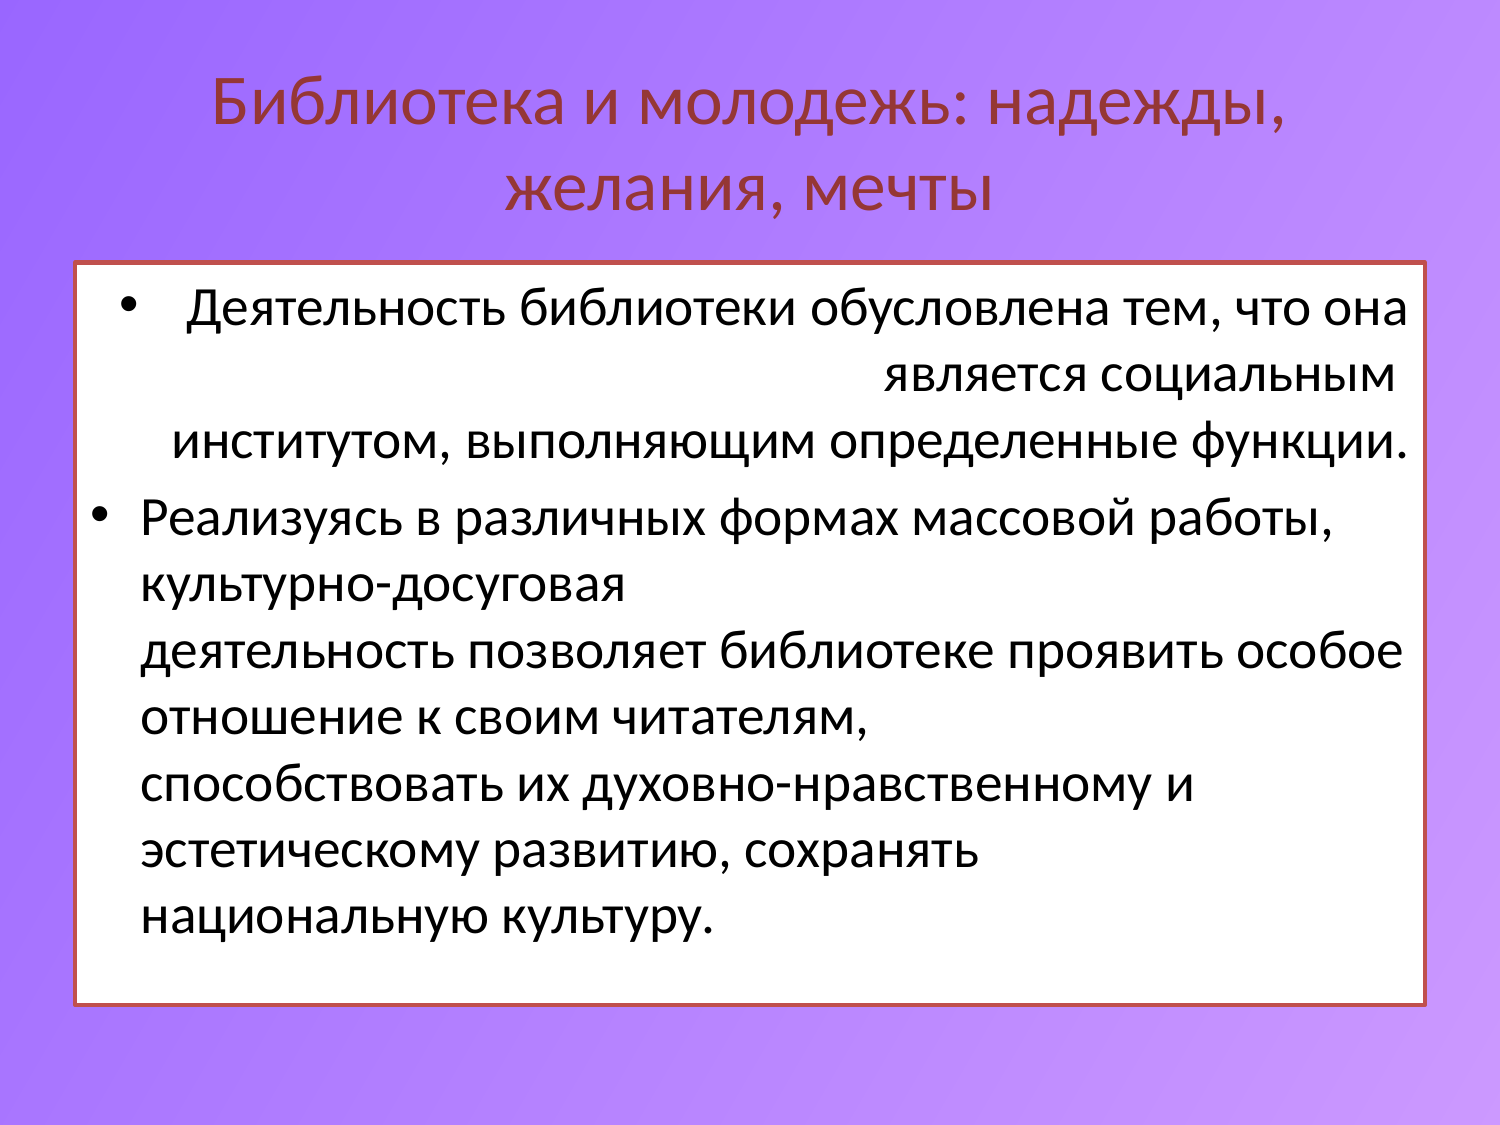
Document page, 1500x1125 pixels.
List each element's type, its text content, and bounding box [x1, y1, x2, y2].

title Библиотека и молодежь: надежды, желания, мечты [75, 45, 1425, 233]
list Деятельность библиотеки обусловлена тем, что она является социальным институтом, выполняющим определенные функции. Реализуясь в различных формах массовой работы, культурно-досуговая деятельность позволяет библиотеке проявить особое отношение к своим читателям, способствовать их духовно-нравственному и эстетическому развитию, сохранять национальную культуру. [73, 260, 1427, 1007]
